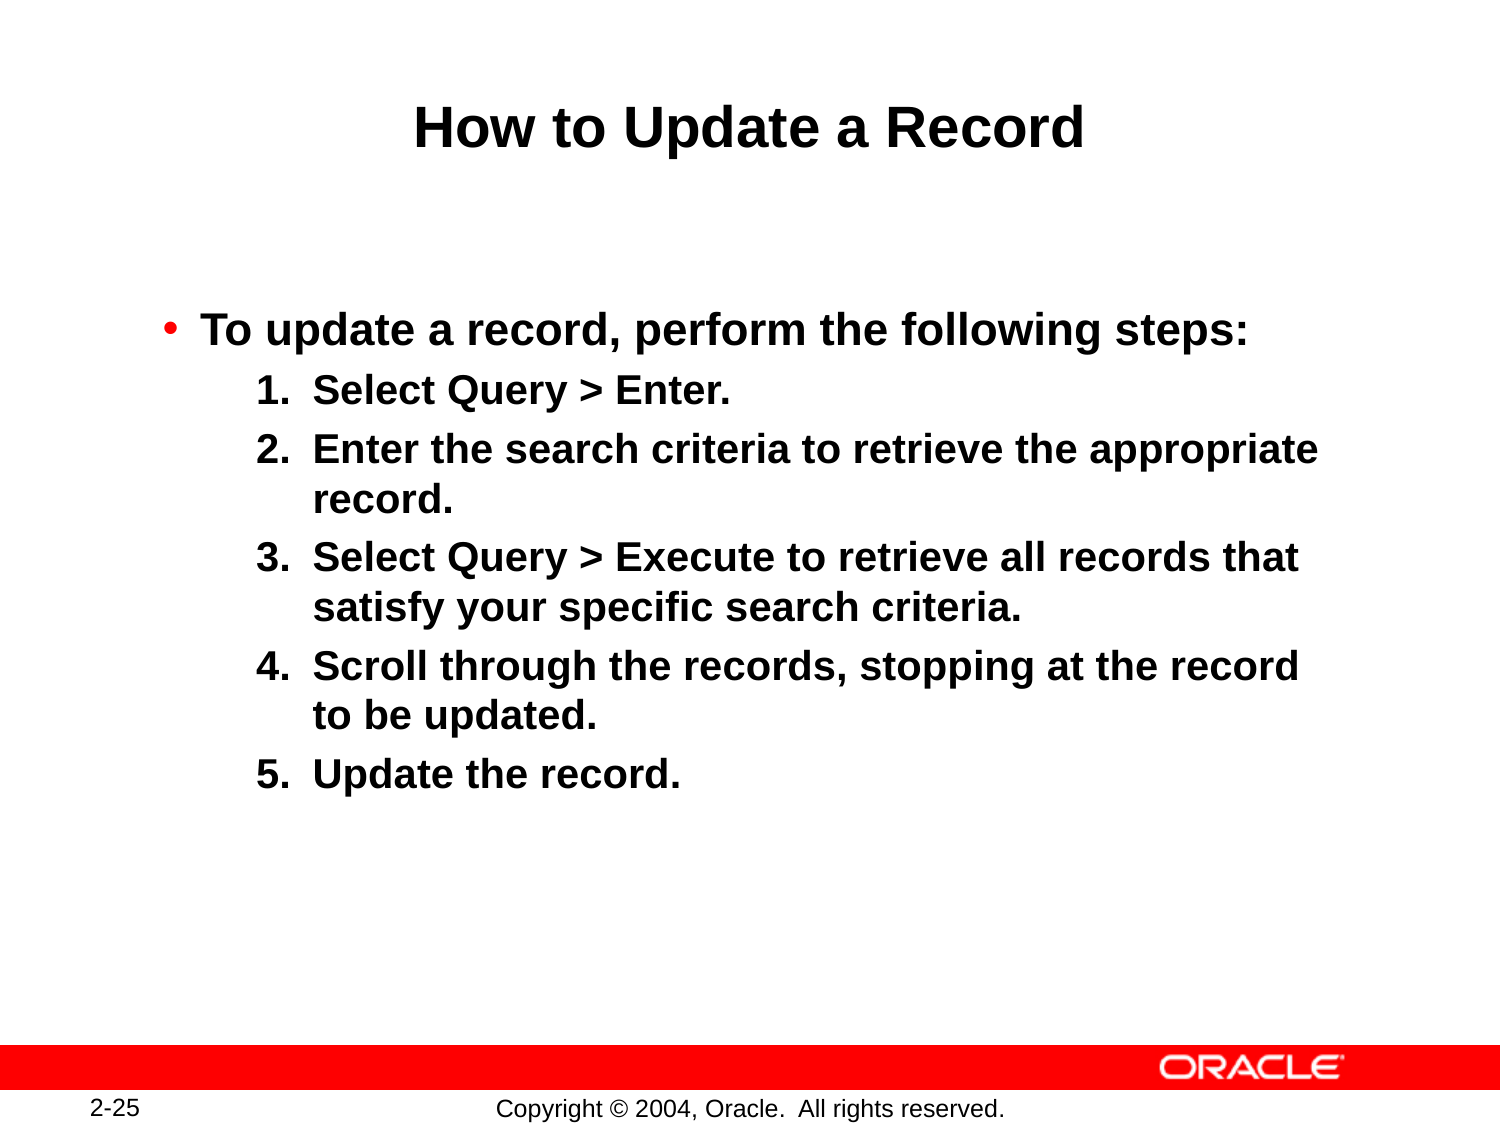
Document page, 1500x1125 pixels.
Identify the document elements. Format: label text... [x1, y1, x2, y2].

title How to Update a Record [149, 87, 1351, 232]
list To update a record, perform the following steps: 1. Select Query > Enter. 2. Enter the search criteria to retrieve the appropriate record. 3. Select Query > Execute to retrieve all records that satisfy your specific search criteria. 4. Scroll through the records, stopping at the record to be updated. 5. Update the record. [141, 297, 1351, 879]
